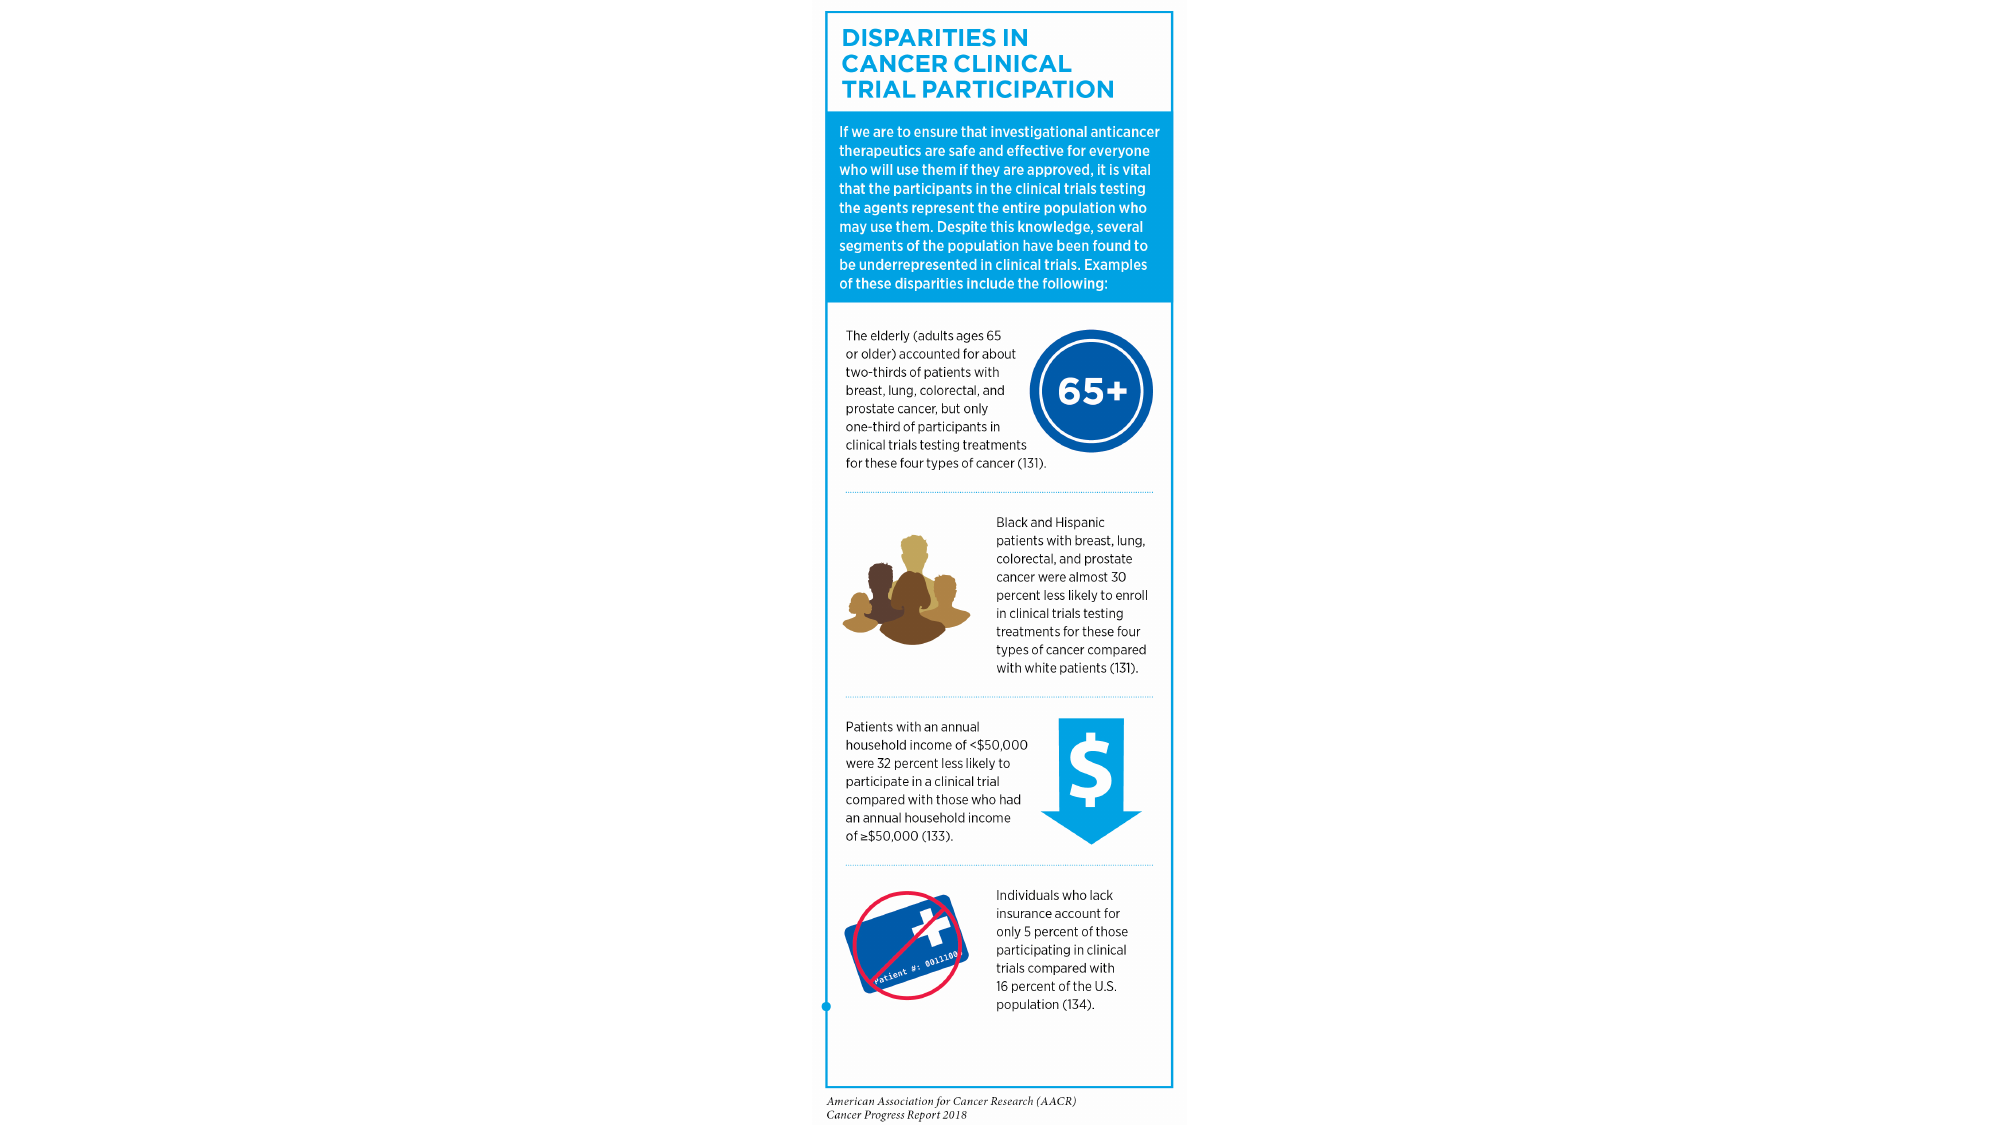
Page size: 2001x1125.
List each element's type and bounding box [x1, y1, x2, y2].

picture [812, 0, 1187, 1125]
